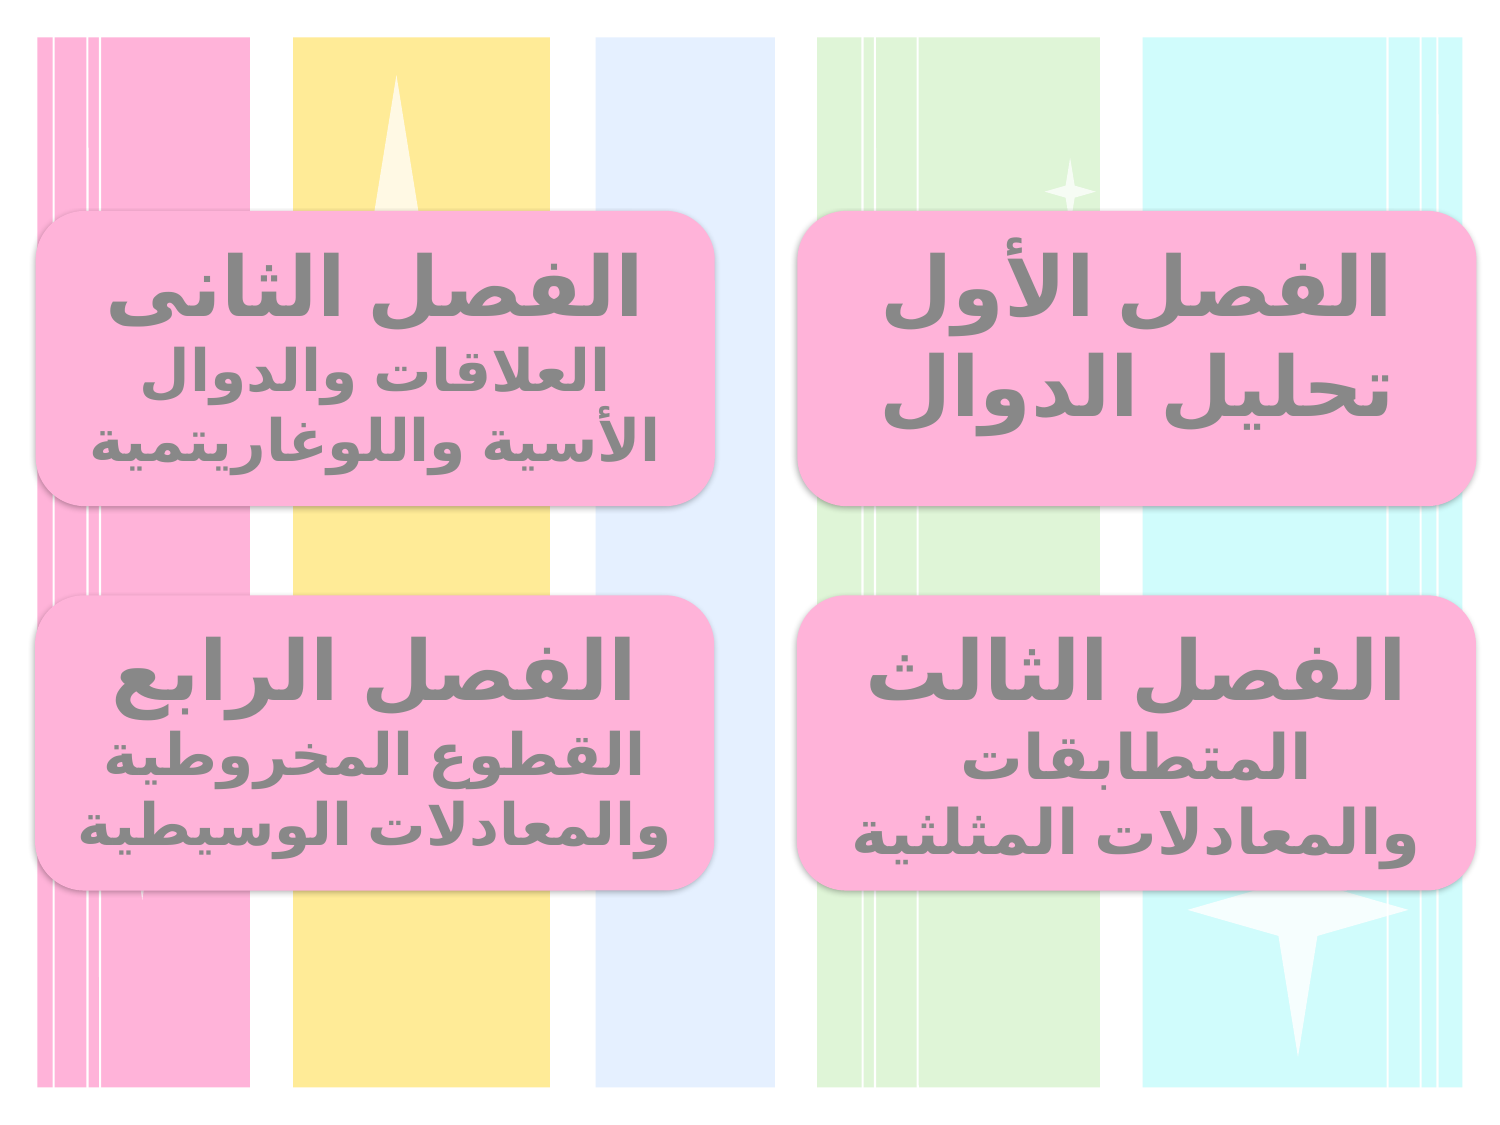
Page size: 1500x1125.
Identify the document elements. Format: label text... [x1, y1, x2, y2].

text_box الفصل الأول تحليل الدوال [1465, 228, 1477, 489]
text_box الفصل الثالث المتطابقات والمعادلات المثلثية [1465, 613, 1476, 873]
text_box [37, 0, 1463, 1088]
